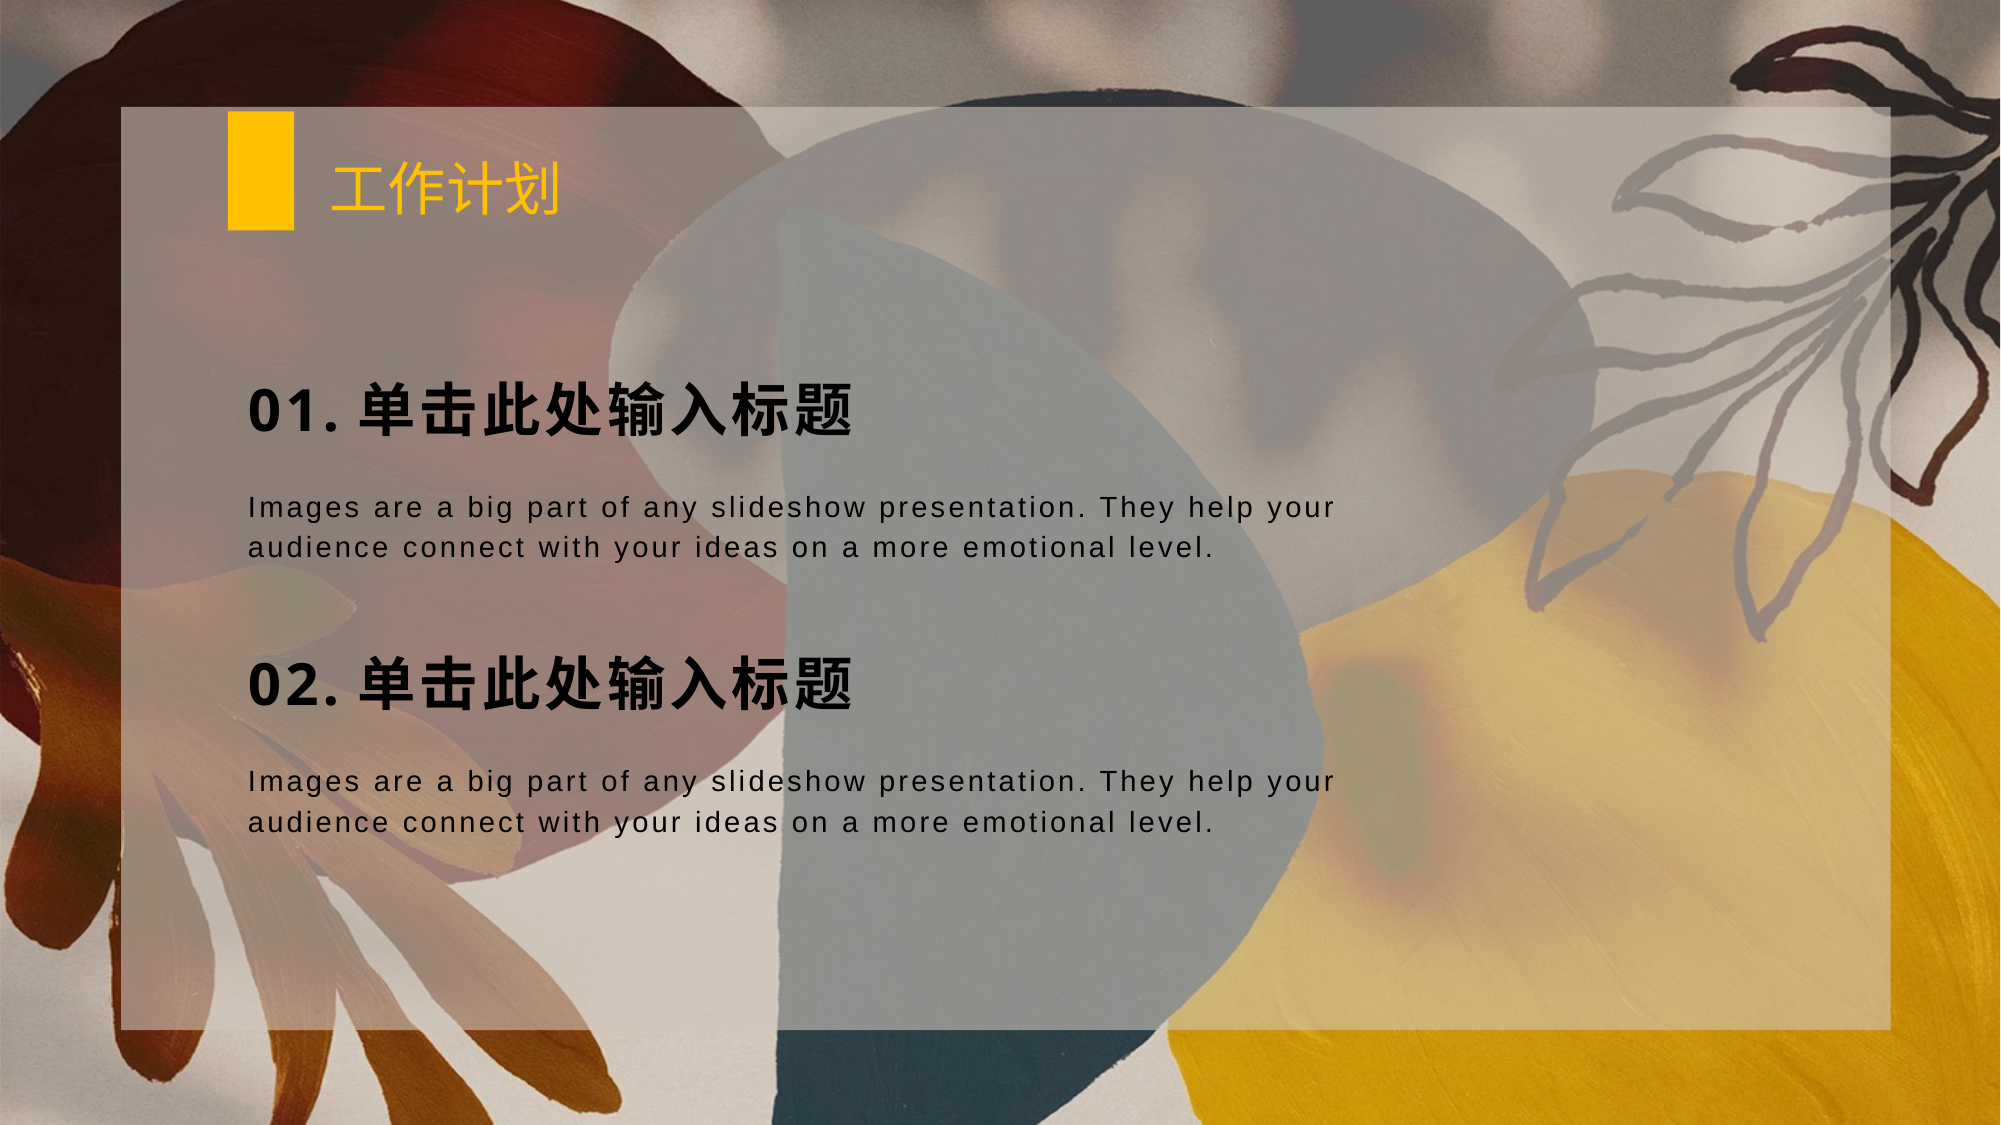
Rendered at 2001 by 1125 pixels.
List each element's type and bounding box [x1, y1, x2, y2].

picture [0, 0, 2001, 1125]
text_box [121, 106, 1891, 1031]
